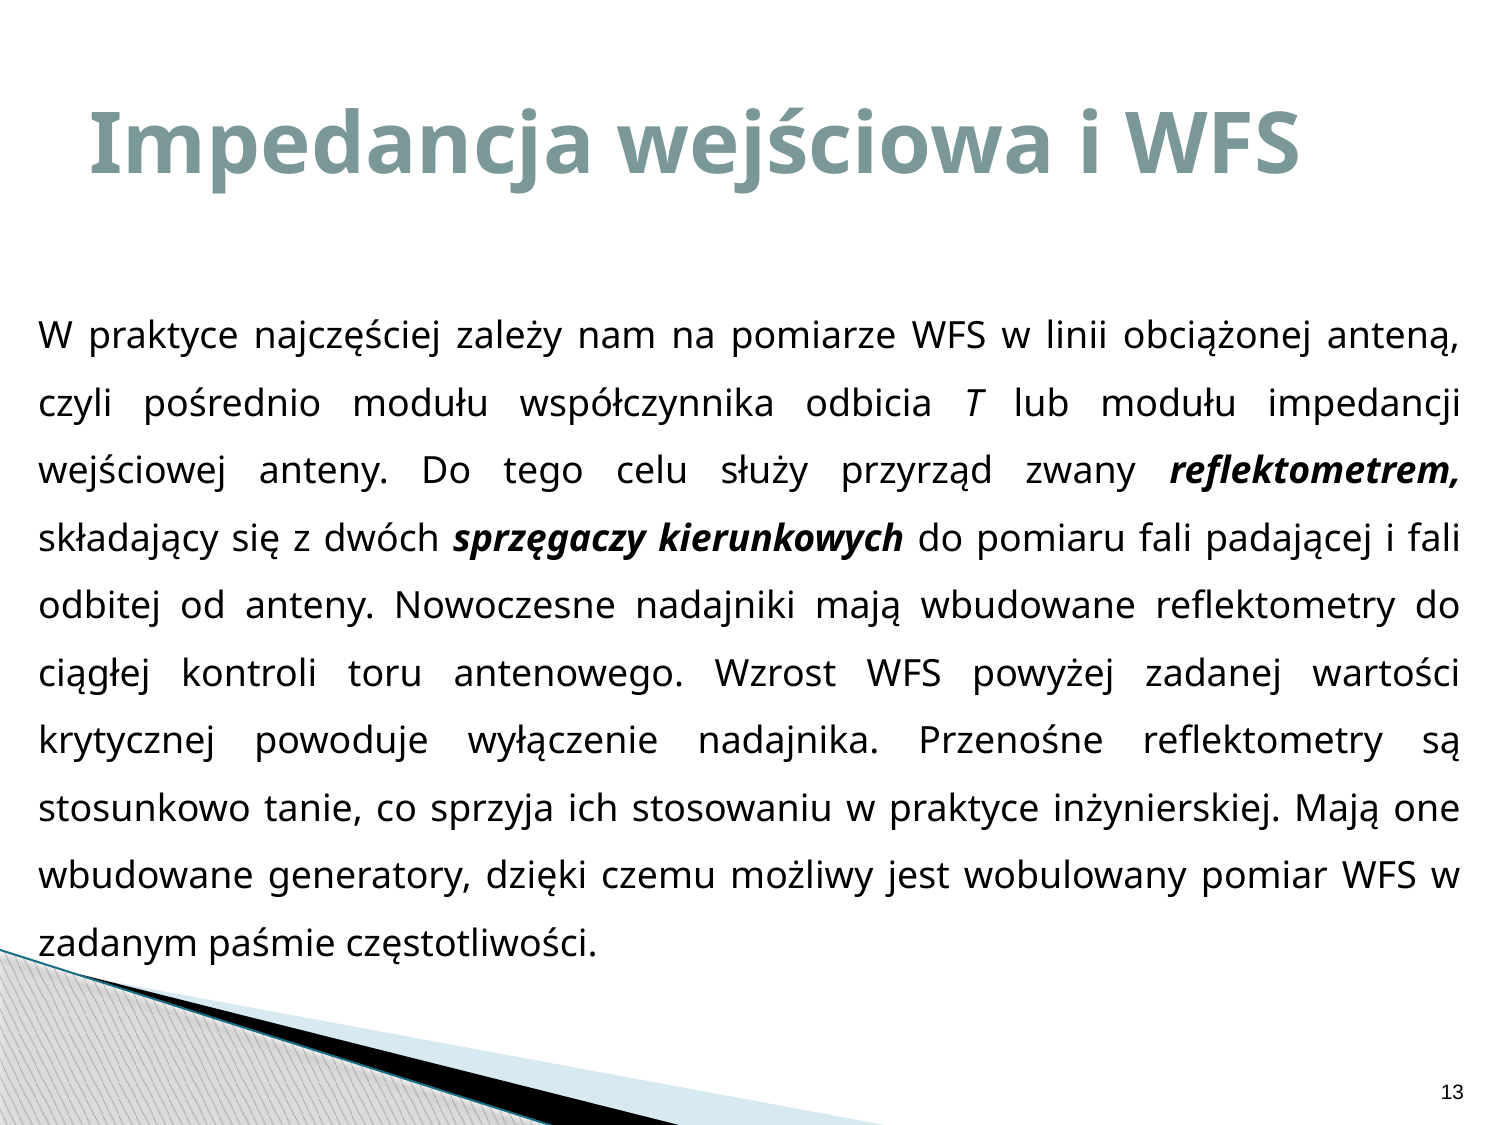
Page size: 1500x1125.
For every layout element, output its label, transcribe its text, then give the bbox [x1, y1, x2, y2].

slide_number 13 [1418, 1051, 1479, 1112]
text_box W praktyce najczęściej zależy nam na pomiarze WFS w linii obciążonej anteną, czyli pośrednio modułu współczynnika odbicia T lub modułu impedancji wejściowej anteny. Do tego celu służy przyrząd zwany reflektometrem, składający się z dwóch sprzęgaczy kierunkowych do pomiaru fali padającej i fali odbitej od anteny. Nowoczesne nadajniki mają wbudowane reflektometry do ciągłej kontroli toru antenowego. Wzrost WFS powyżej zadanej wartości krytycznej powoduje wyłą­czenie nadajnika. Przenośne reflektometry są stosunkowo tanie, co sprzyja ich stosowaniu w praktyce inżynierskiej. Mają one wbudowane generatory, dzięki czemu możliwy jest wobulowany pomiar WFS w zadanym paśmie częstotliwości. [23, 281, 1477, 1016]
title Impedancja wejściowa i WFS [75, 45, 1425, 233]
